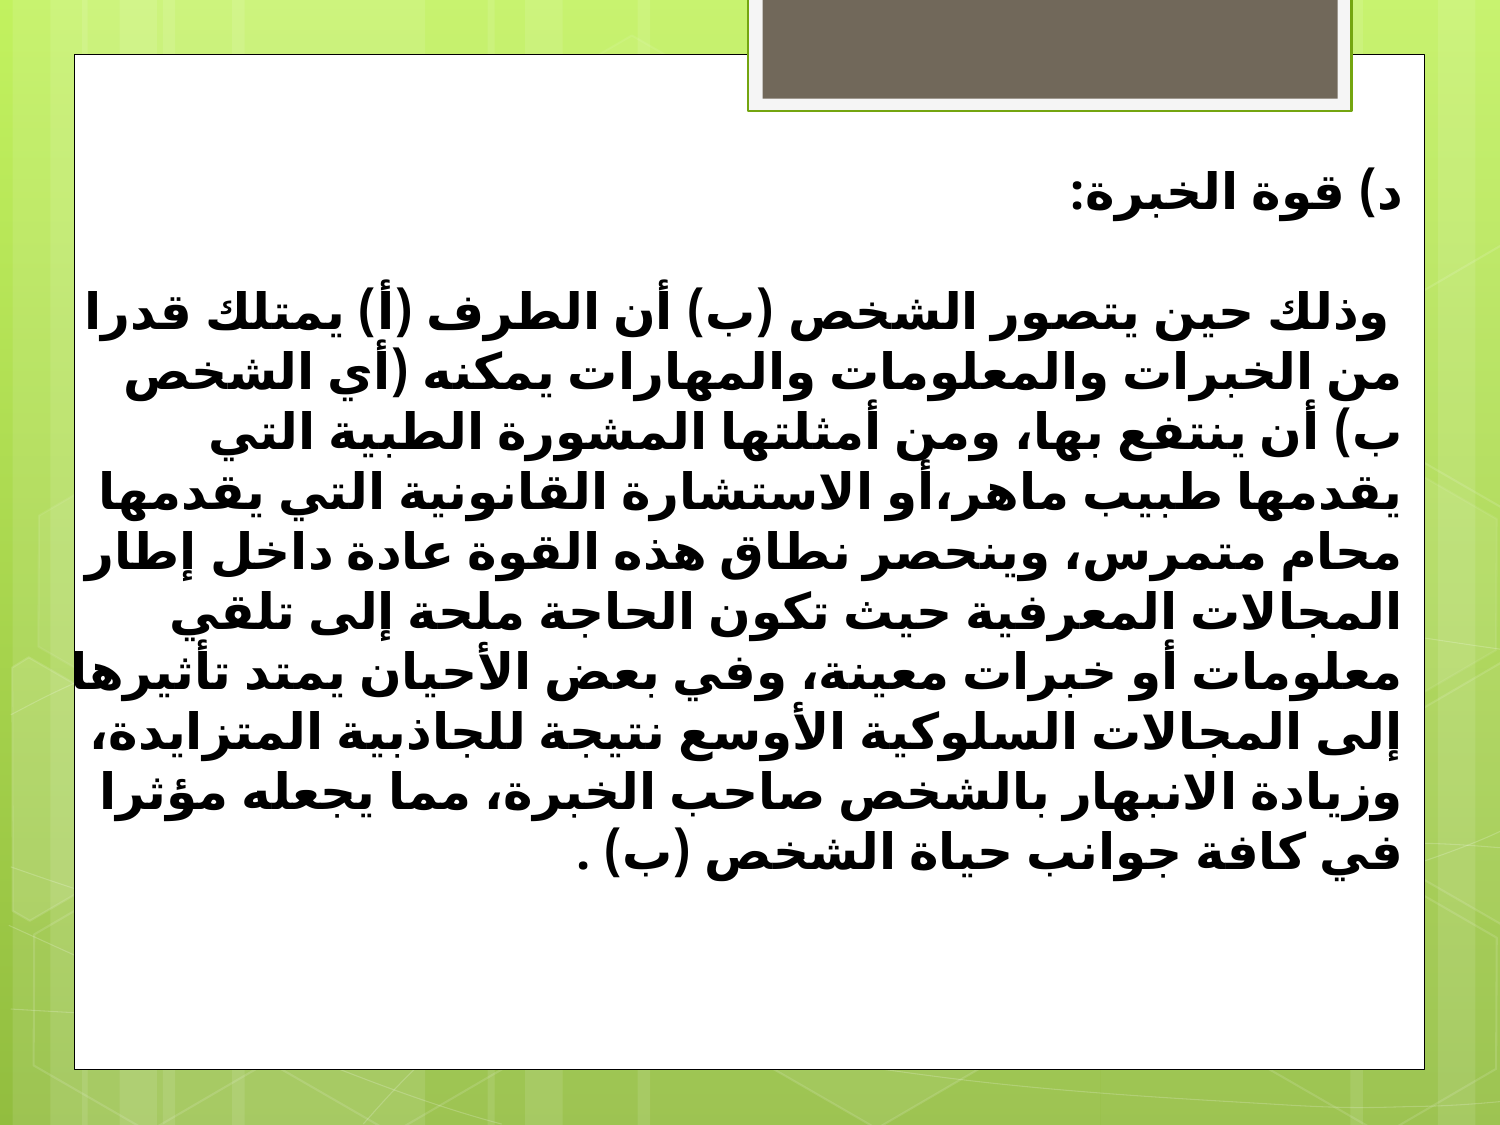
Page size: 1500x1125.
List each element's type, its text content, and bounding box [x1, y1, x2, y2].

text_box د) قوة الخبرة: وذلك حين يتصور الشخص (ب) أن الطرف (أ) يمتلك قدرا من الخبرات والمعلومات والمهارات يمكنه (أي الشخص ب) أن ينتفع بها، ومن أمثلتها المشورة الطبية التي يقدمها طبيب ماهر،أو الاستشارة القانونية التي يقدمها محام متمرس، وينحصر نطاق هذه القوة عادة داخل إطار المجالات المعرفية حيث تكون الحاجة ملحة إلى تلقي معلومات أو خبرات معينة، وفي بعض الأحيان يمتد تأثيرها إلى المجالات السلوكية الأوسع نتيجة للجاذبية المتزايدة، وزيادة الانبهار بالشخص صاحب الخبرة، مما يجعله مؤثرا في كافة جوانب حياة الشخص (ب) . [46, 152, 1418, 933]
